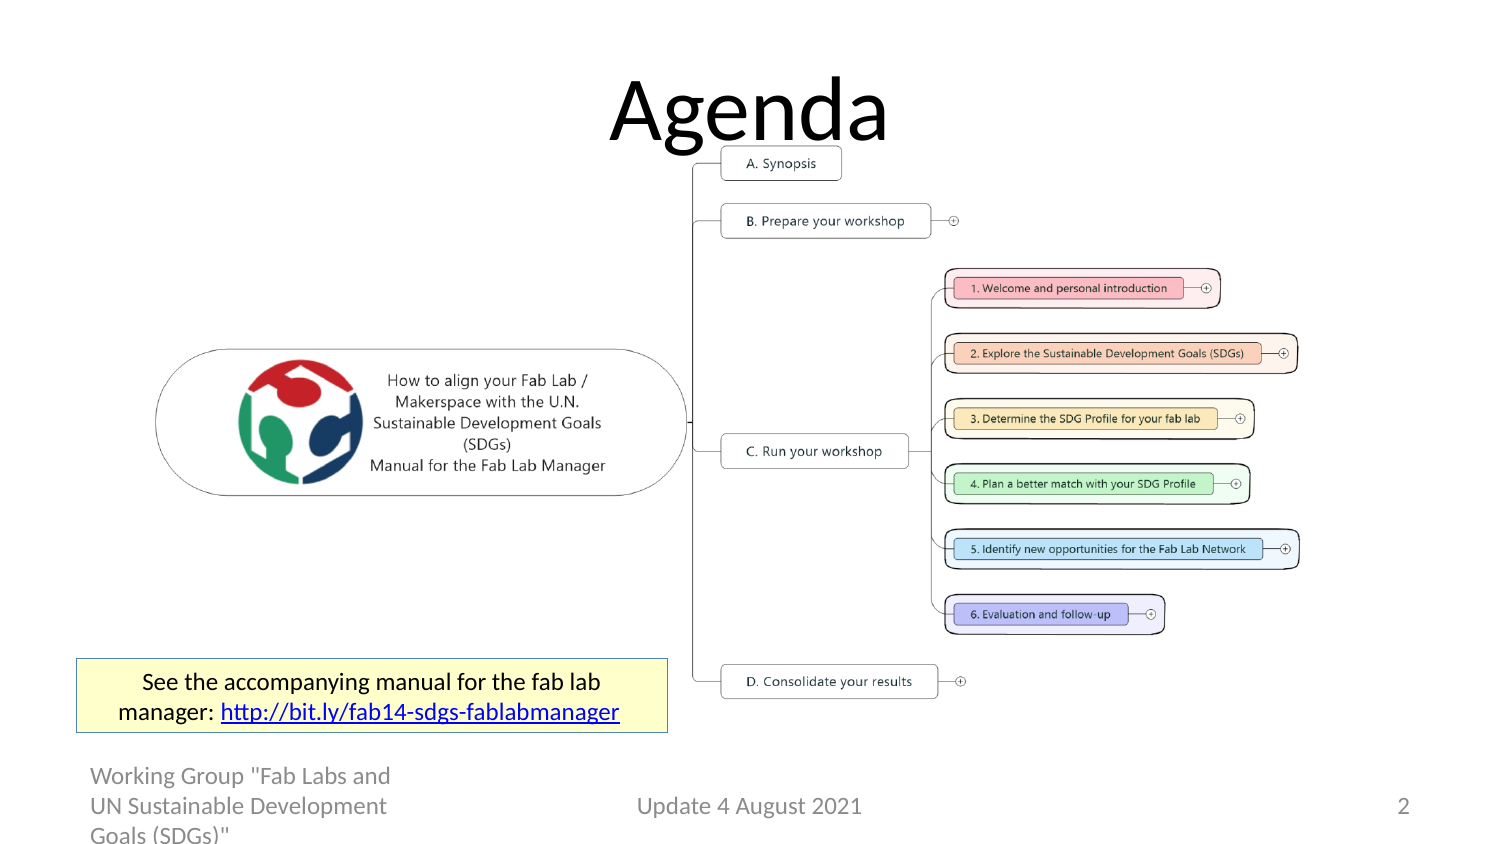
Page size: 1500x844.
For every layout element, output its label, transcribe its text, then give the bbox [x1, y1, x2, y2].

slide_number 2 [1074, 782, 1425, 827]
title Agenda [75, 33, 1425, 175]
text_box See the accompanying manual for the fab lab manager: http://bit.ly/fab14-sdgs-fablabmanager [76, 658, 119, 733]
picture [123, 113, 1332, 731]
footer Update 4 August 2021 [512, 782, 988, 827]
slide_number Working Group "Fab Labs and UN Sustainable Development Goals (SDGs)" [75, 782, 425, 827]
